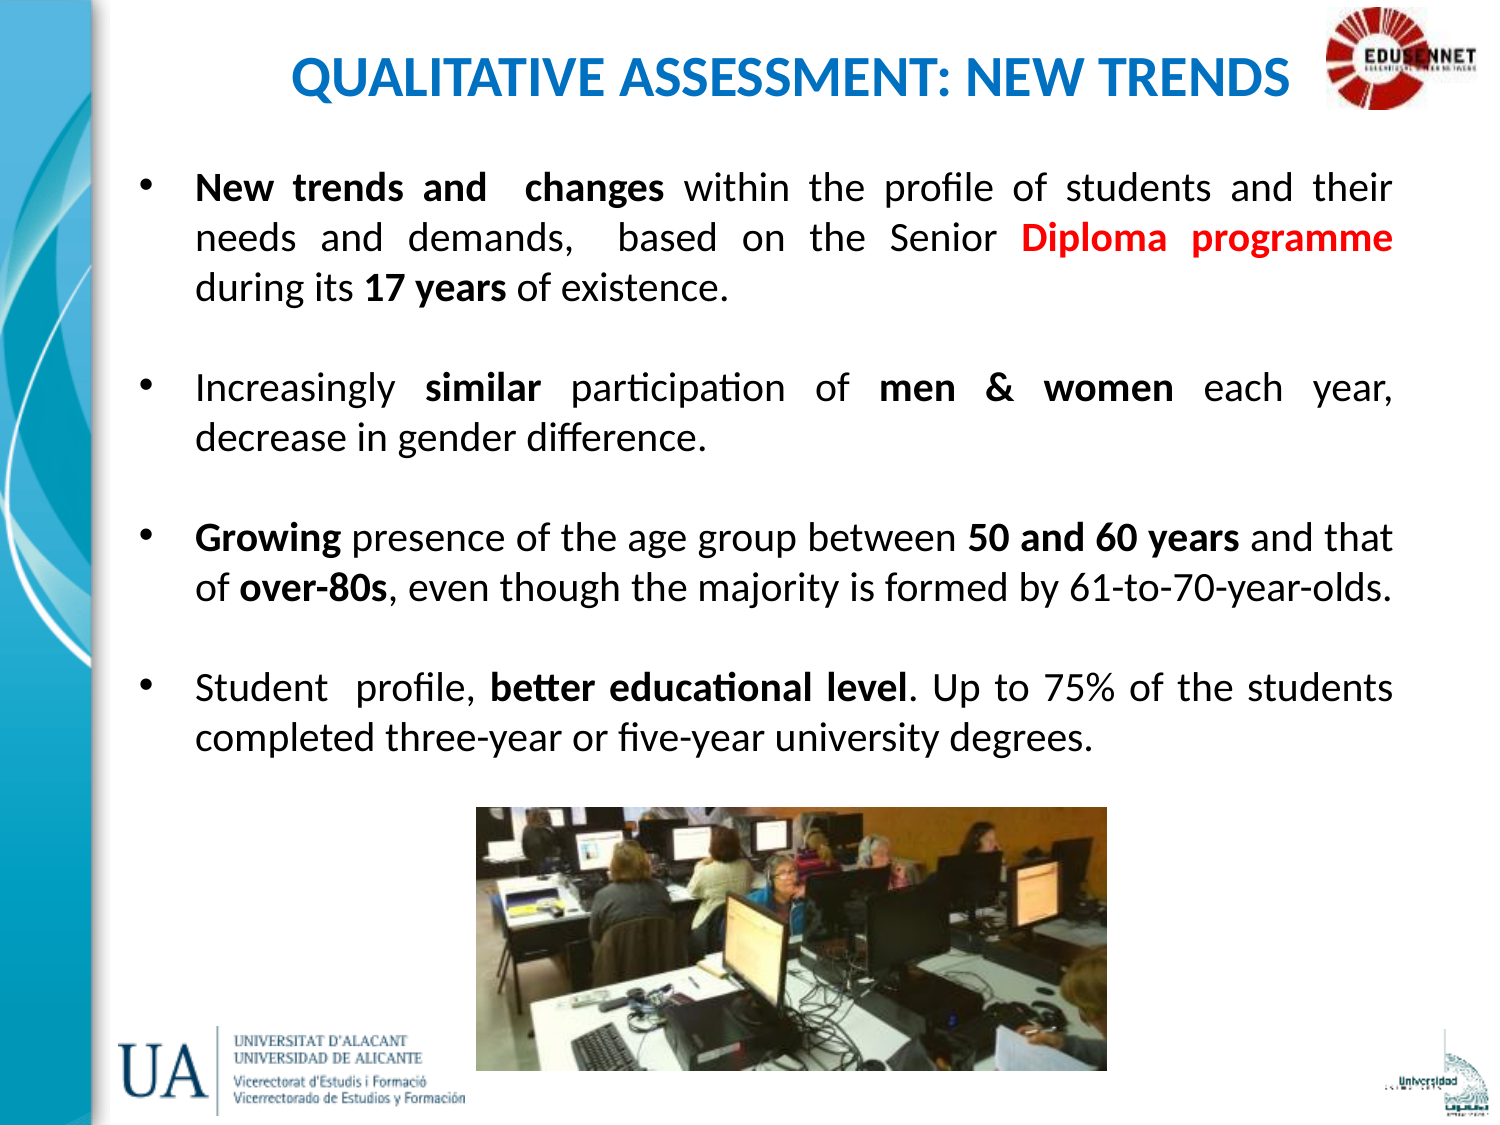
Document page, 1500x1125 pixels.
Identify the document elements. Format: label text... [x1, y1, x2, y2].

picture [0, 0, 110, 1125]
picture [118, 1026, 465, 1116]
picture [476, 807, 1107, 1071]
text_box New trends and changes within the profile of students and their needs and demands, based on the Senior Diploma programme during its 17 years of existence. Increasingly similar participation of men & women each year, decrease in gender difference. Growing presence of the age group between 50 and 60 years and that of over-80s, even though the majority is formed by 61-to-70-year-olds. Student profile, better educational level. Up to 75% of the students completed three-year or five-year university degrees. [123, 152, 1409, 825]
text_box QUALITATIVE ASSESSMENT: NEW TRENDS [112, 30, 1471, 149]
picture [1384, 1029, 1489, 1118]
picture [1326, 7, 1495, 111]
